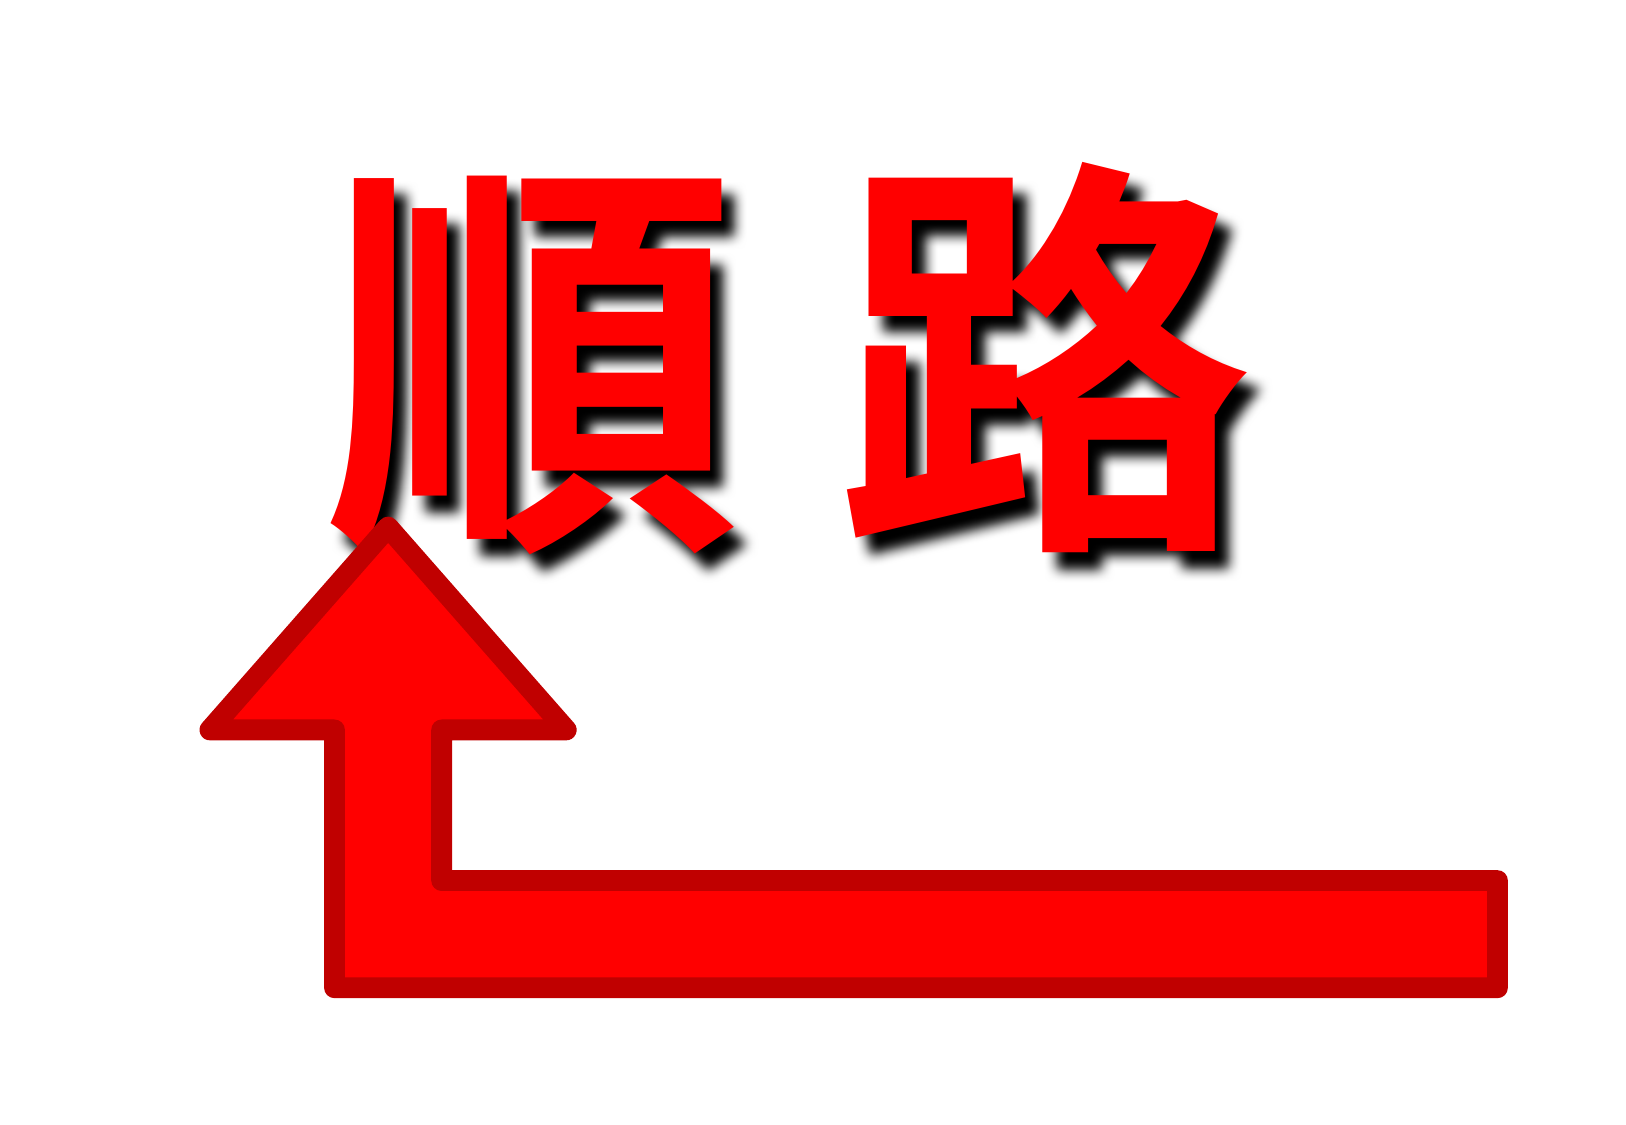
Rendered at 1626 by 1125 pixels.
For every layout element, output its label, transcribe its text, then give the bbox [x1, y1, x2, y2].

text_box 順 路 [308, 92, 1269, 608]
text_box [208, 524, 1500, 990]
